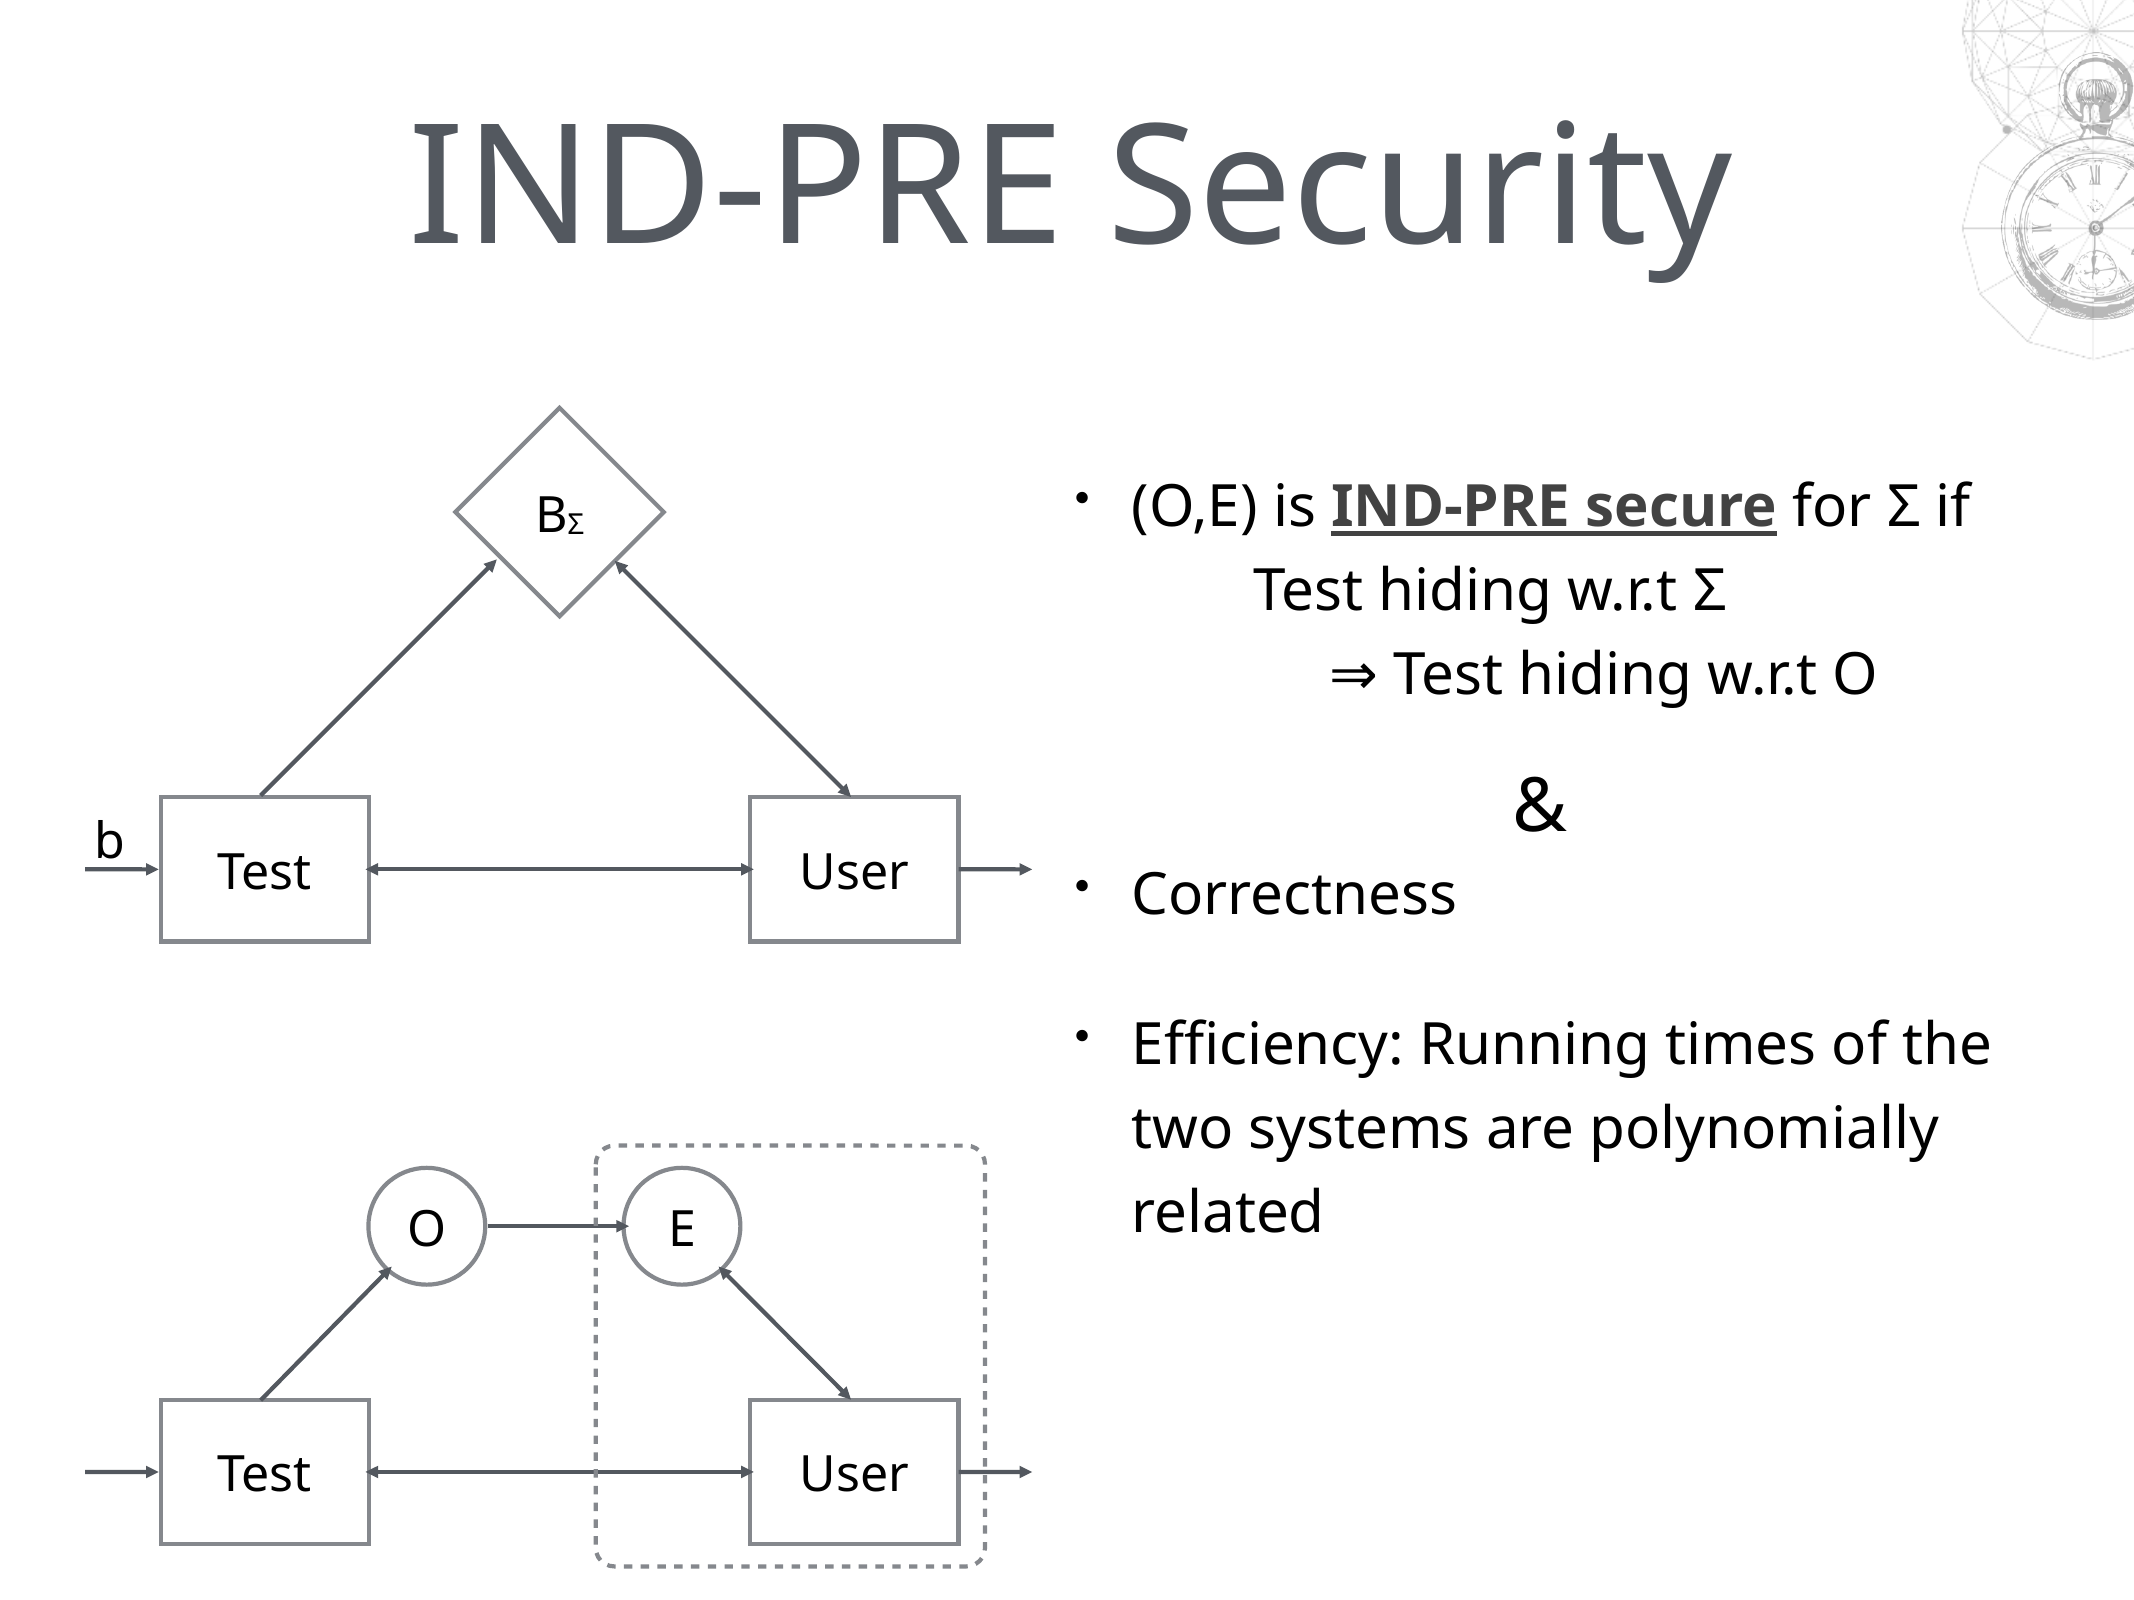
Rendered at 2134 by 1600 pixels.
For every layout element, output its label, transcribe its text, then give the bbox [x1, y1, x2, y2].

list Correctness Efficiency: Running times of the two systems are polynomially related [1066, 801, 2104, 1286]
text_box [84, 1145, 1033, 1567]
text_box & [1503, 748, 1576, 855]
text_box (O,E) is IND-PRE secure for Σ if Test hiding w.r.t Σ ⇒ Test hiding w.r.t O [1066, 446, 2103, 715]
title IND-PRE Security [160, 0, 1983, 355]
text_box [84, 407, 1033, 942]
